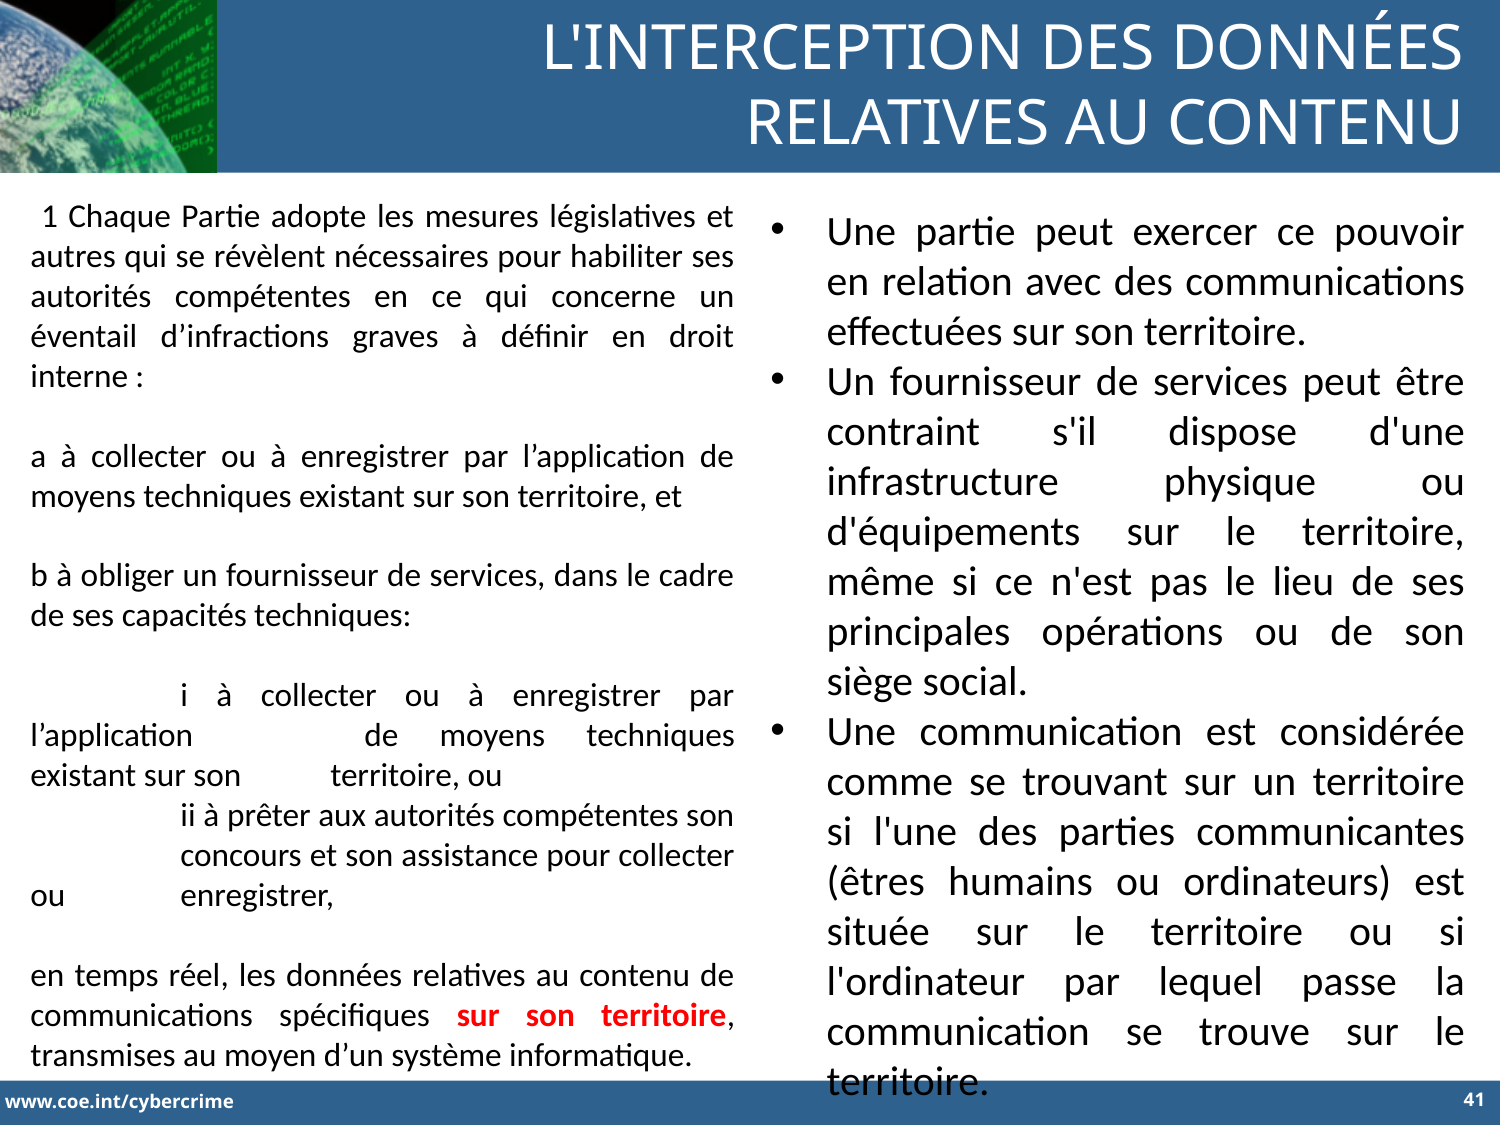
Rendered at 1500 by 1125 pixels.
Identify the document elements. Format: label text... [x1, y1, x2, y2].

picture [0, 0, 217, 173]
text_box 1 Chaque Partie adopte les mesures législatives et autres qui se révèlent nécessaires pour habiliter ses autorités compétentes en ce qui concerne un éventail d’infractions graves à définir en droit interne : a à collecter ou à enregistrer par l’application de moyens techniques existant sur son territoire, et b à obliger un fournisseur de services, dans le cadre de ses capacités techniques: i à collecter ou à enregistrer par l’application de moyens techniques existant sur son territoire, ou ii à prêter aux autorités compétentes son concours et son assistance pour collecter ou enregistrer, en temps réel, les données relatives au contenu de communications spécifiques sur son territoire, transmises au moyen d’un système informatique. [15, 186, 750, 1080]
text_box Une partie peut exercer ce pouvoir en relation avec des communications effectuées sur son territoire. Un fournisseur de services peut être contraint s'il dispose d'une infrastructure physique ou d'équipements sur le territoire, même si ce n'est pas le lieu de ses principales opérations ou de son siège social. Une communication est considérée comme se trouvant sur un territoire si l'une des parties communicantes (êtres humains ou ordinateurs) est située sur le territoire ou si l'ordinateur par lequel passe la communication se trouve sur le territoire. [755, 196, 1480, 1112]
text_box L'INTERCEPTION DES DONNÉES RELATIVES AU CONTENU [227, 0, 1480, 165]
